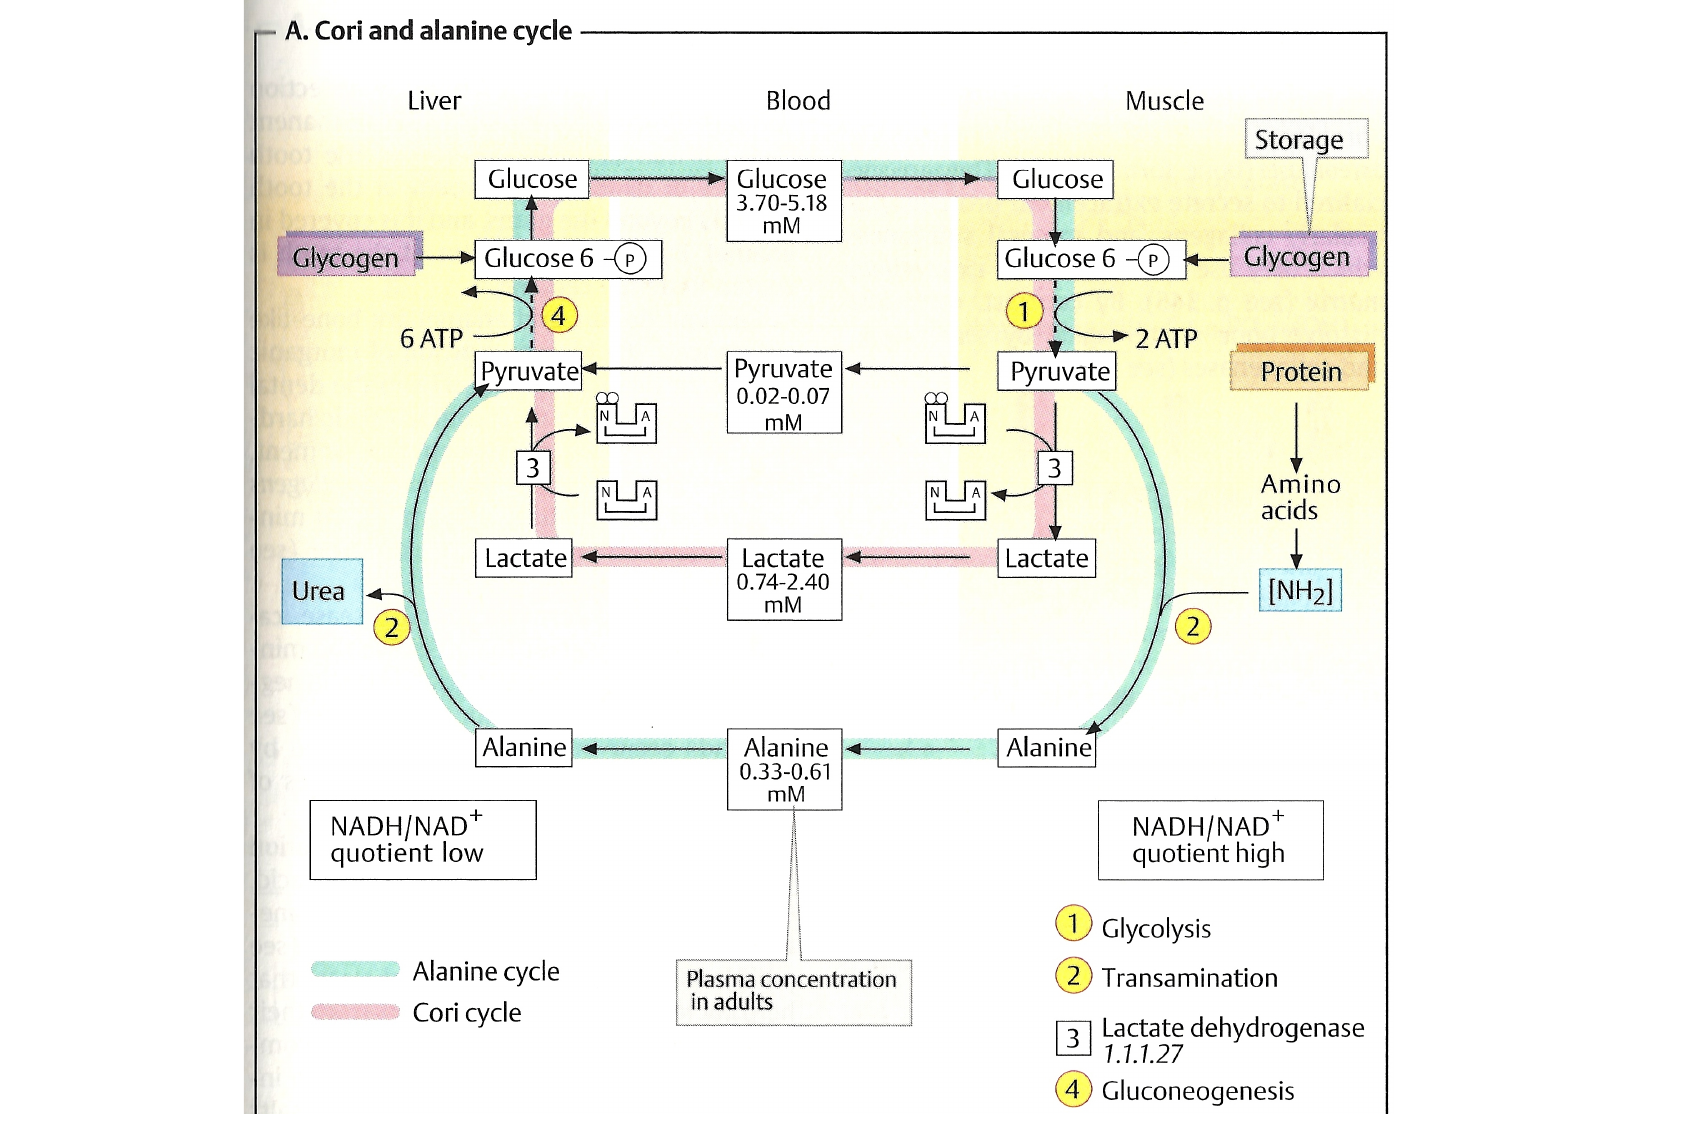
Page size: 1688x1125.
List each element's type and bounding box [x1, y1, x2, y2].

picture [243, 0, 1394, 1114]
